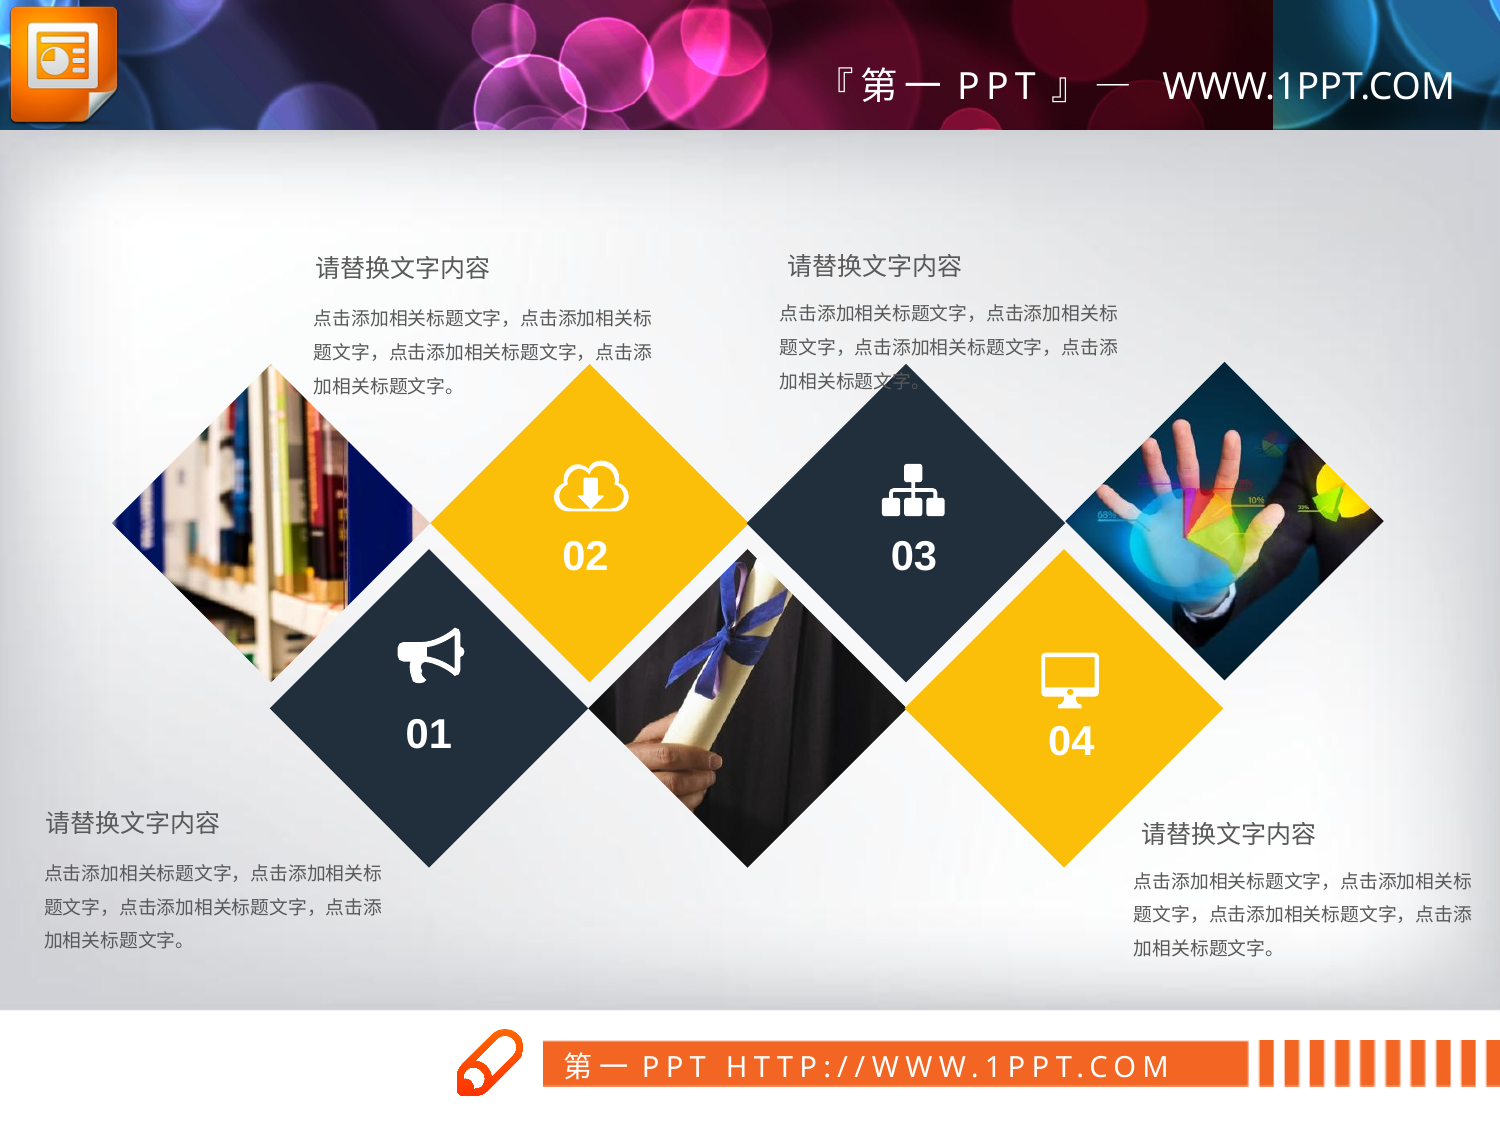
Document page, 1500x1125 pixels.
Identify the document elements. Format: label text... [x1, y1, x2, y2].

picture [543, 1040, 1500, 1087]
text_box 04 [1003, 706, 1140, 771]
text_box [269, 549, 588, 868]
text_box 03 [846, 521, 983, 587]
text_box 点击添加相关标题文字，点击添加相关标题文字，点击添加相关标题文字，点击添加相关标题文字。 [299, 288, 674, 405]
text_box [1065, 361, 1384, 681]
text_box 点击添加相关标题文字，点击添加相关标题文字，点击添加相关标题文字，点击添加相关标题文字。 [1119, 850, 1494, 967]
text_box [904, 549, 1224, 868]
text_box 点击添加相关标题文字，点击添加相关标题文字，点击添加相关标题文字，点击添加相关标题文字。 [29, 843, 404, 959]
text_box [553, 460, 629, 512]
text_box 请替换文字内容 [772, 243, 978, 289]
text_box [397, 627, 465, 684]
picture [0, 0, 1500, 1012]
text_box [881, 463, 945, 517]
text_box [1041, 652, 1099, 706]
text_box 请替换文字内容 [30, 800, 236, 845]
text_box 请替换文字内容 [300, 245, 506, 291]
text_box [111, 363, 430, 683]
text_box [746, 400, 1066, 683]
text_box 请替换文字内容 [1127, 811, 1332, 856]
text_box [430, 405, 748, 683]
text_box 01 [360, 699, 497, 765]
text_box 02 [517, 521, 654, 587]
text_box 点击添加相关标题文字，点击添加相关标题文字，点击添加相关标题文字，点击添加相关标题文字。 [765, 283, 1140, 400]
text_box [588, 549, 906, 868]
